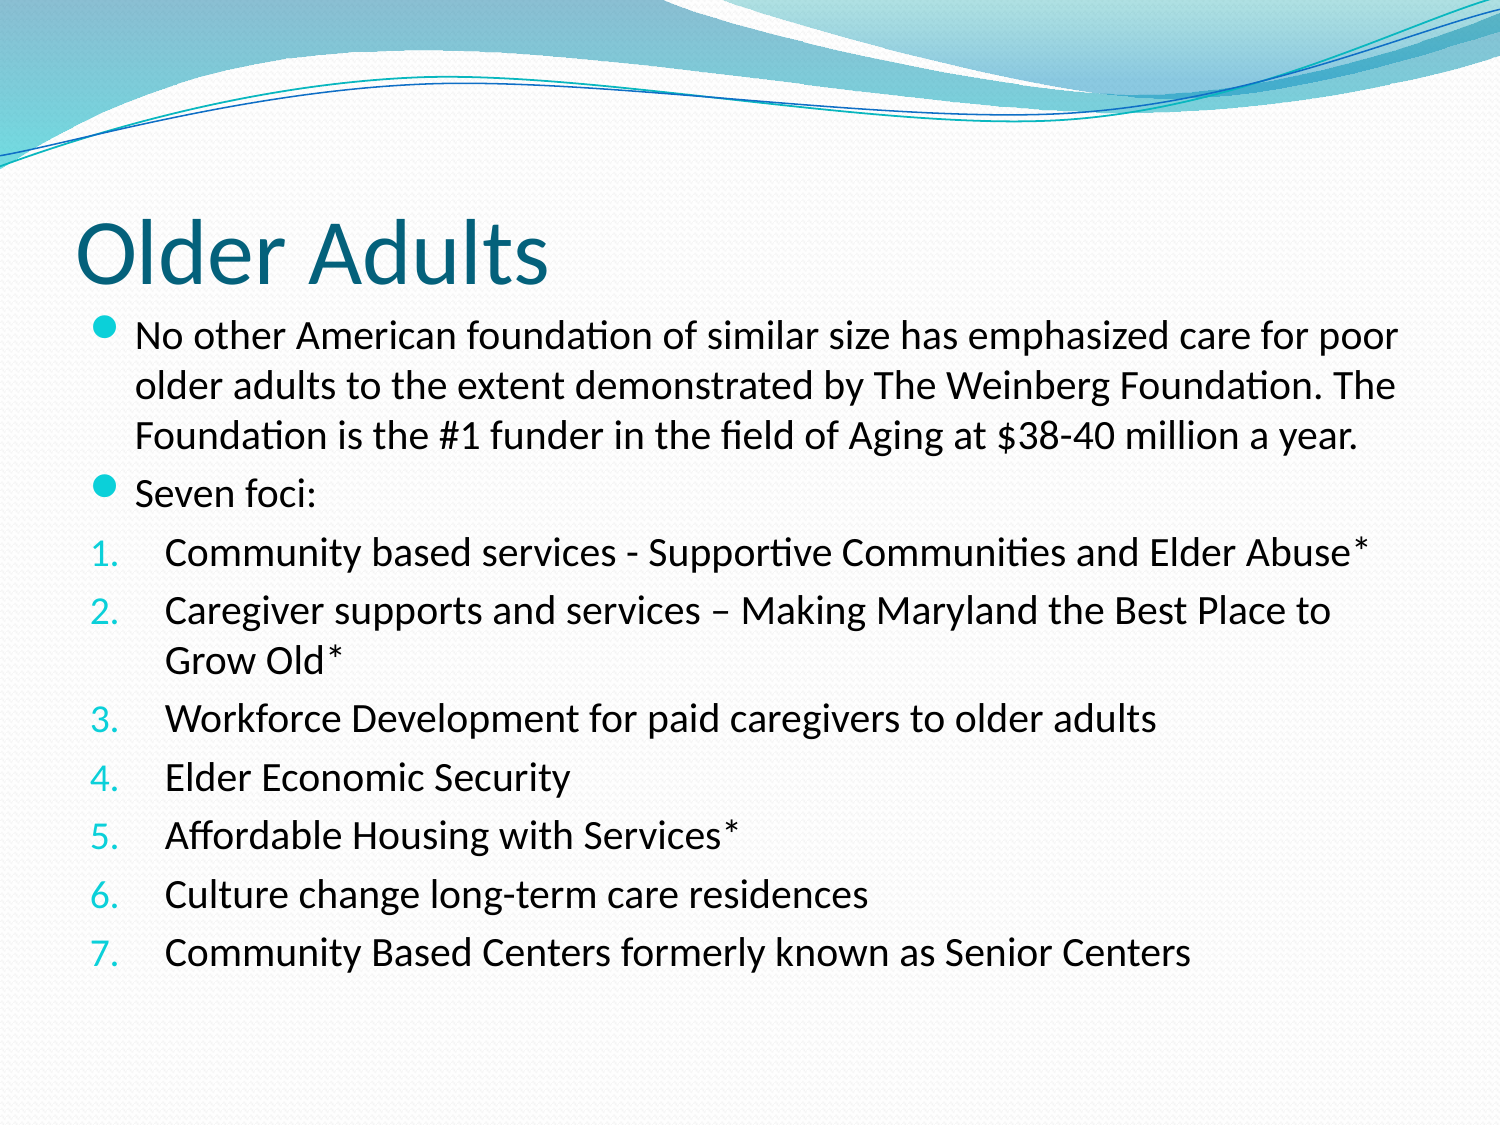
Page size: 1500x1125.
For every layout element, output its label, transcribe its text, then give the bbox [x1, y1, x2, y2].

title Older Adults [75, 115, 1425, 299]
list No other American foundation of similar size has emphasized care for poor older adults to the extent demonstrated by The Weinberg Foundation. The Foundation is the #1 funder in the field of Aging at $38-40 million a year. Seven foci: Community based services - Supportive Communities and Elder Abuse* Caregiver supports and services – Making Maryland the Best Place to Grow Old* Workforce Development for paid caregivers to older adults Elder Economic Security Affordable Housing with Services* Culture change long-term care residences Community Based Centers formerly known as Senior Centers [75, 299, 1425, 1063]
